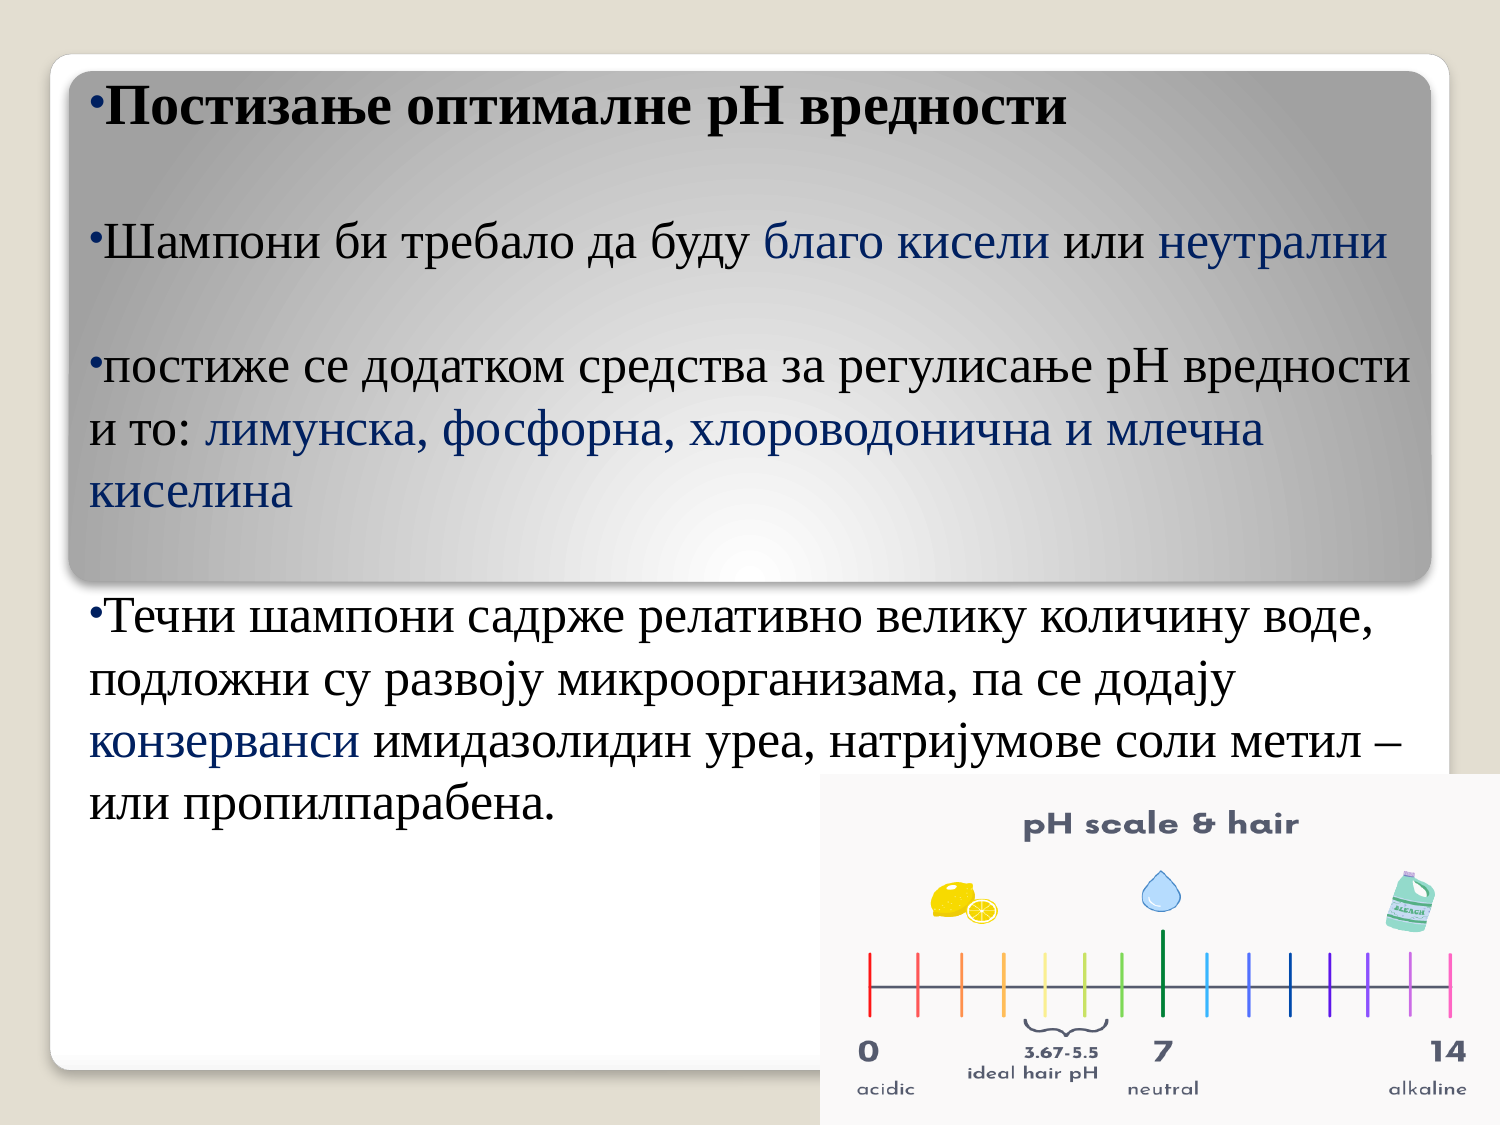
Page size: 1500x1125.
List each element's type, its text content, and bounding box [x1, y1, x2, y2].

subtitle Постизање оптималне pH вредности Шампони би требало да буду благо кисели или неутрални постиже се додатком средства за регулисање pH вредности и то: лимунска, фосфорна, хлороводонична и млечна киселина Течни шампони садрже релативно велику количину воде, подложни су развоју микроорганизама, па се додају конзерванси имидазолидин уреа, натријумове соли метил – или пропилпарабена. [53, 66, 1447, 1059]
picture [820, 774, 1500, 1125]
